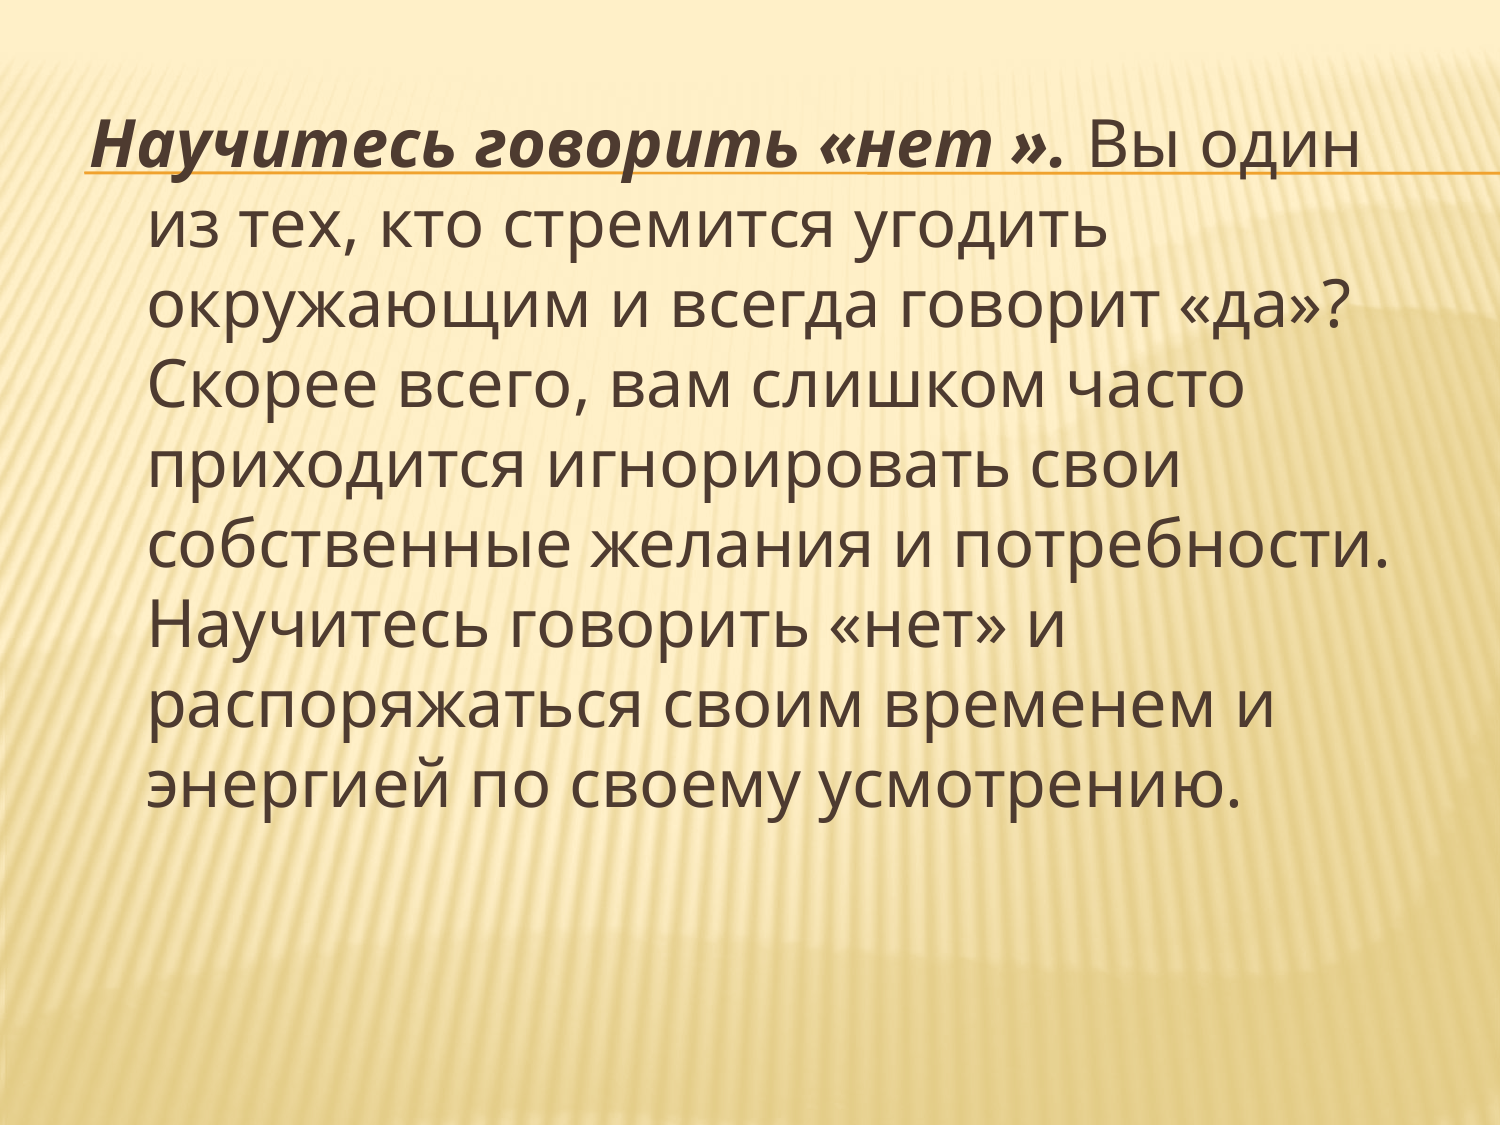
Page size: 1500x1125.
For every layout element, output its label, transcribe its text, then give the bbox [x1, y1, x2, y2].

list Научитесь говорить «нет ». Вы один из тех, кто стремится угодить окружающим и всегда говорит «да»? Скорее всего, вам слишком часто приходится игнорировать свои собственные желания и потребности. Научитесь говорить «нет» и распоряжаться своим временем и энергией по своему усмотрению. [75, 93, 1425, 1005]
